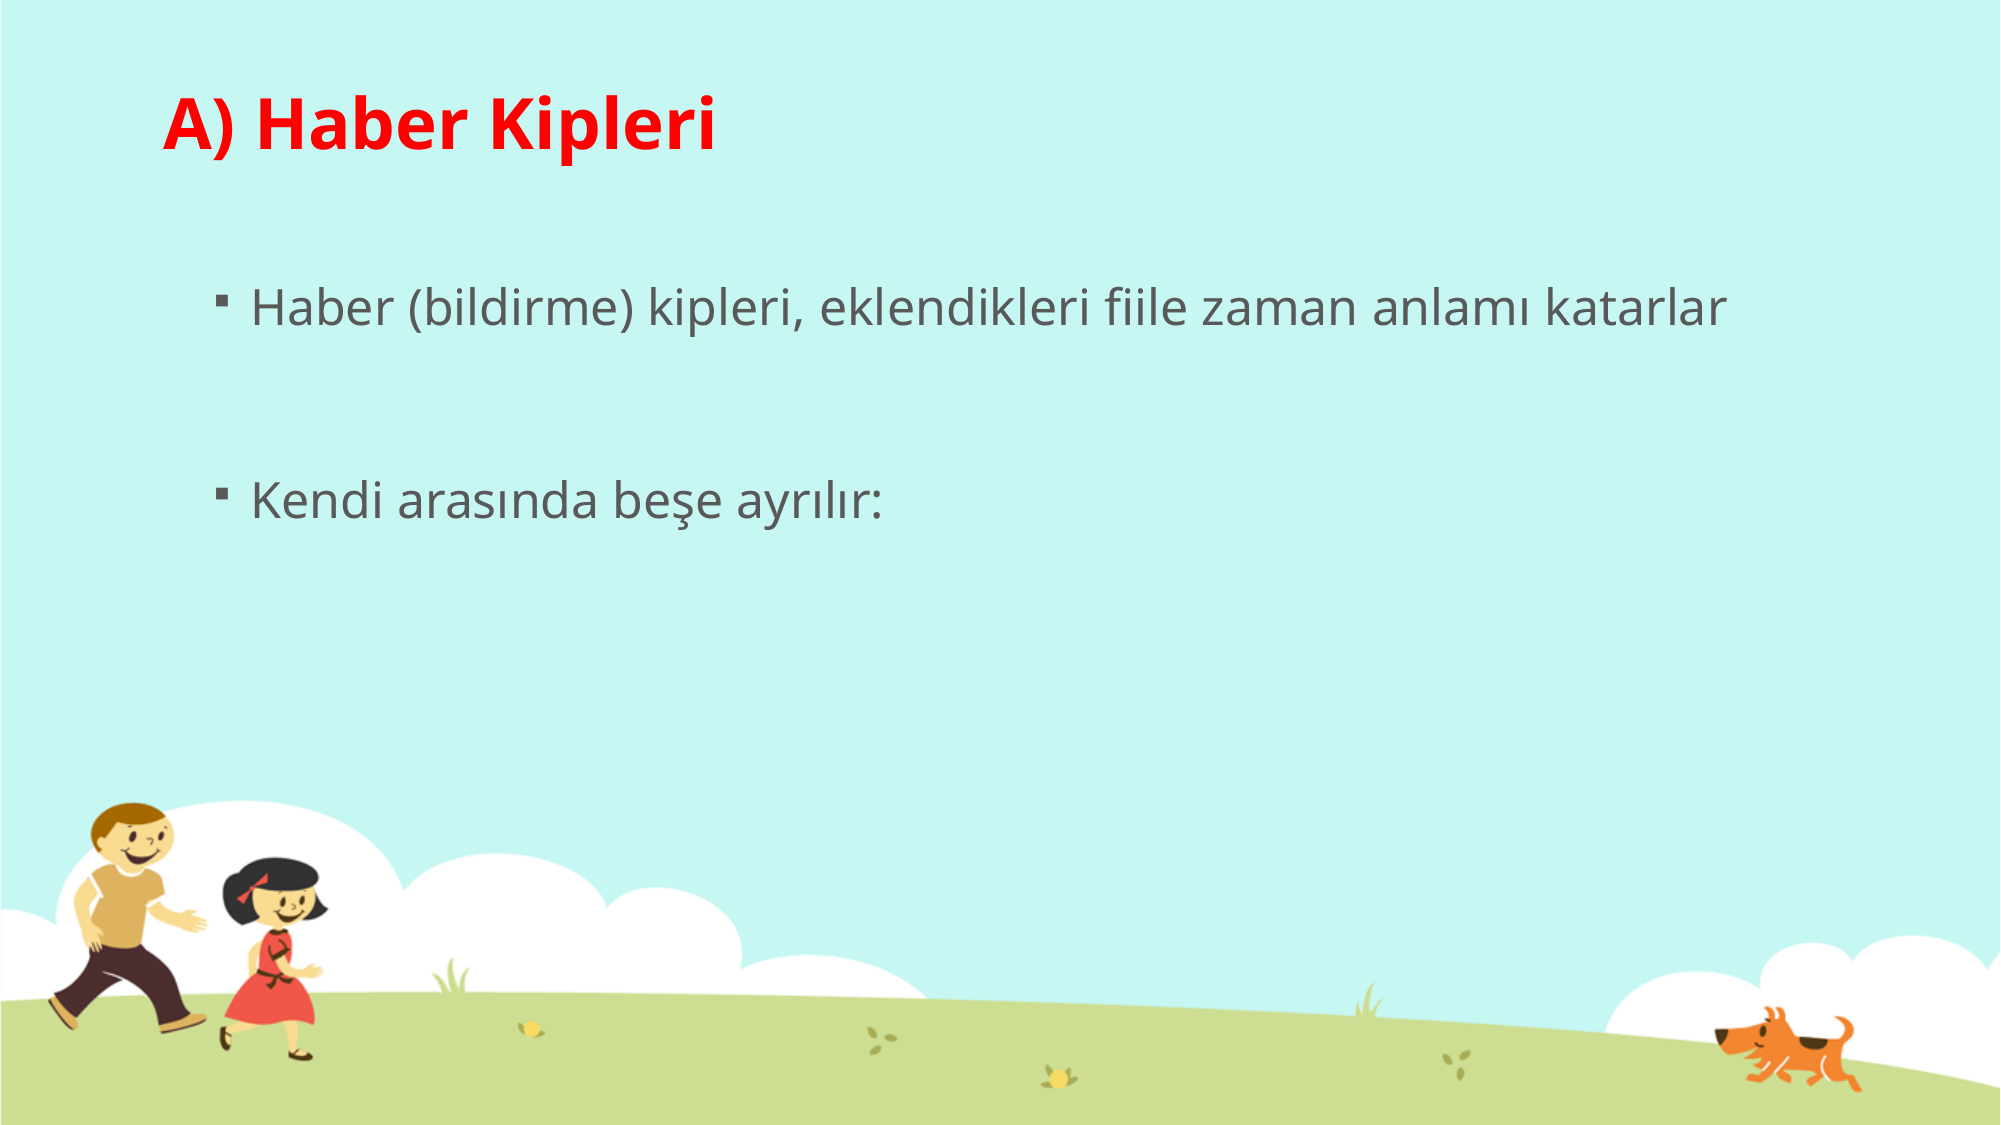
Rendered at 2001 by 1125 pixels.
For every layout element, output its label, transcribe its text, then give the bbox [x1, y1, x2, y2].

picture [0, 0, 2001, 1125]
title A) Haber Kipleri [148, 53, 1686, 173]
text_box Haber (bildirme) kipleri, eklendikleri fiile zaman anlamı katarlar [190, 274, 1848, 366]
text_box Kendi arasında beşe ayrılır: [190, 467, 1848, 612]
